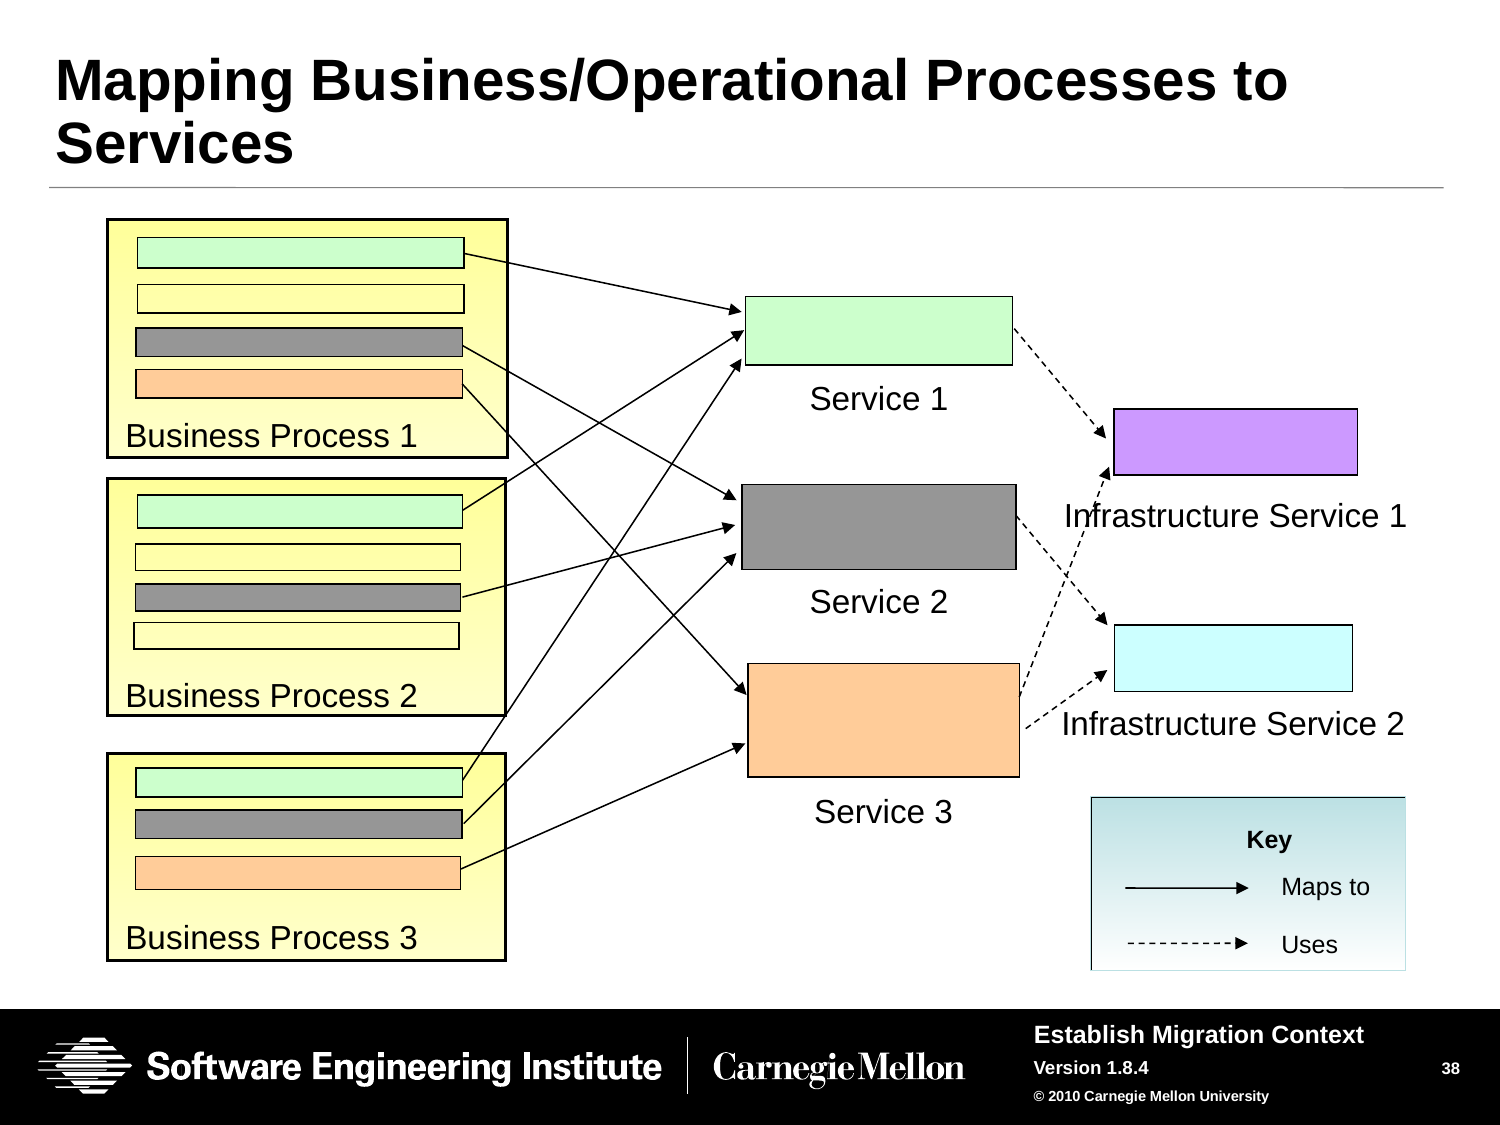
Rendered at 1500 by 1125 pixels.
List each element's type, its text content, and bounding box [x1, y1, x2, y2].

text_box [1014, 328, 1409, 743]
text_box [107, 753, 506, 961]
text_box Key [1168, 823, 1371, 854]
text_box Establish Migration Context [1019, 1010, 1380, 1056]
text_box Maps to [1281, 870, 1386, 901]
text_box [137, 495, 455, 529]
text_box [135, 856, 461, 890]
text_box [135, 584, 455, 611]
text_box Business Process 3 [125, 916, 419, 957]
text_box [137, 237, 464, 268]
text_box [135, 809, 455, 839]
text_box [460, 383, 1020, 870]
title Mapping Business/Operational Processes to Services [55, 49, 1451, 178]
text_box [135, 768, 455, 797]
text_box [107, 219, 508, 458]
text_box [137, 284, 457, 314]
text_box Business Process 2 [125, 674, 419, 715]
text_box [462, 253, 1013, 382]
text_box [107, 478, 455, 716]
text_box Uses [1281, 928, 1355, 959]
text_box [1090, 796, 1406, 971]
text_box Business Process 1 [125, 413, 419, 454]
text_box [135, 369, 456, 399]
text_box [134, 622, 455, 650]
text_box [1228, 937, 1248, 950]
text_box [135, 543, 455, 571]
text_box [1125, 881, 1249, 895]
text_box [135, 327, 457, 357]
